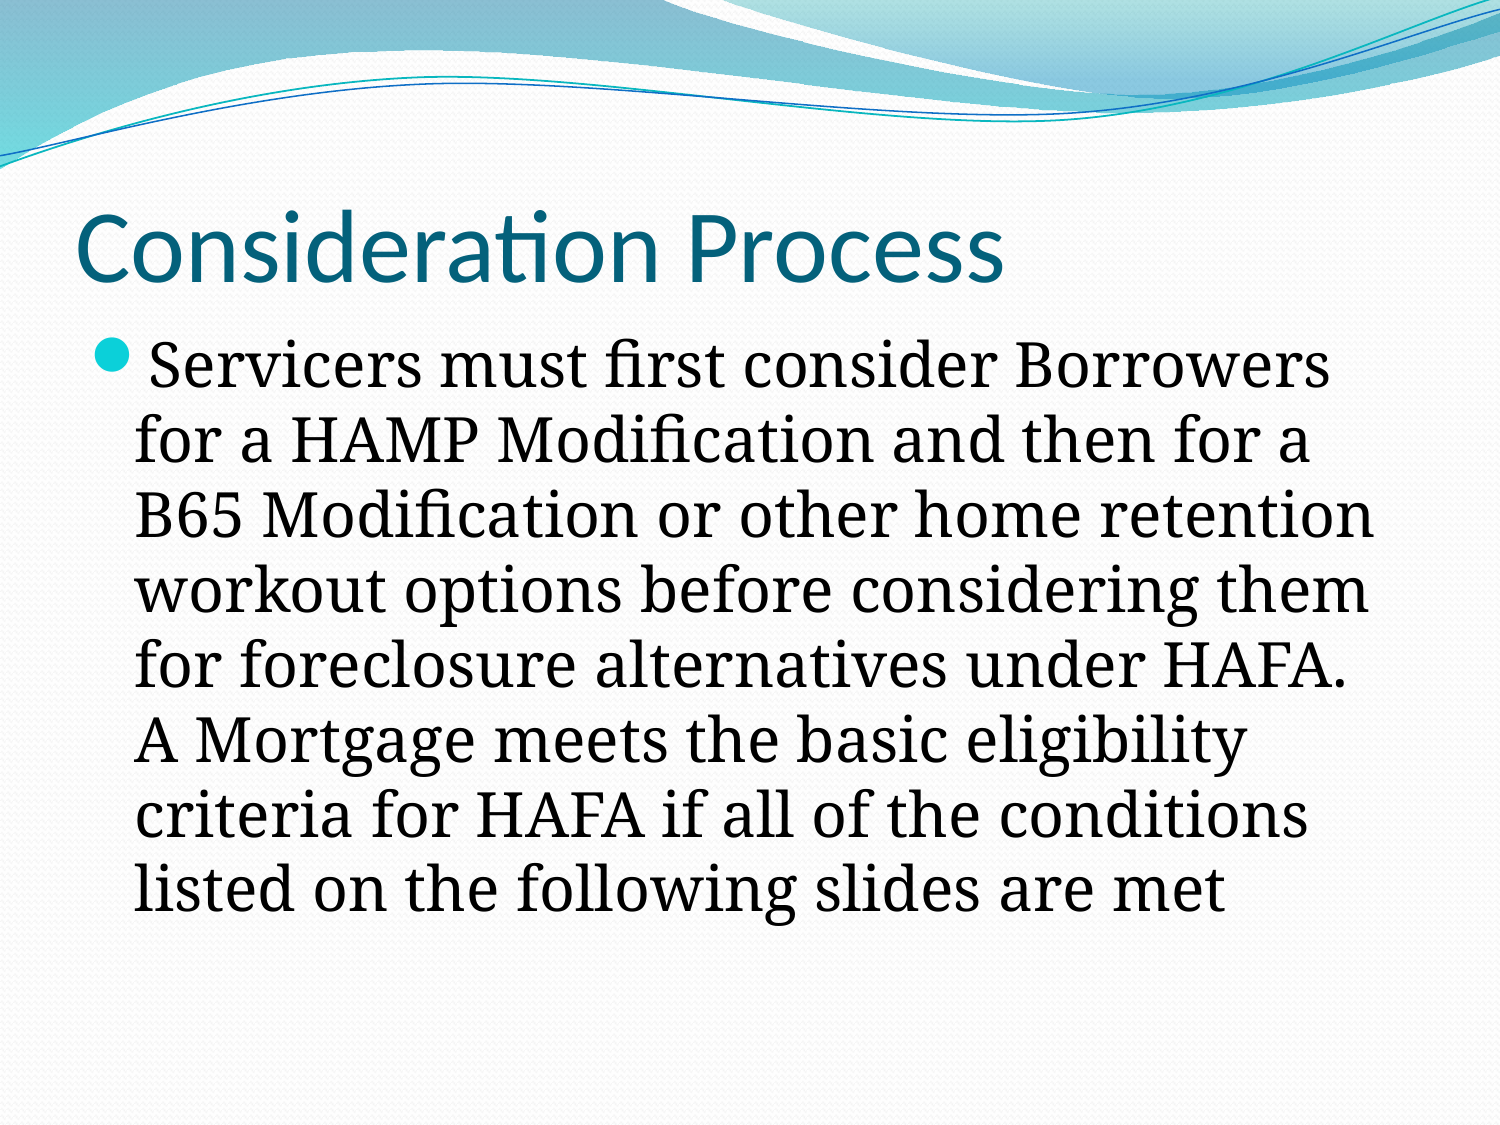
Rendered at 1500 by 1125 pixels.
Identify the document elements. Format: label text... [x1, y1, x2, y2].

title Consideration Process [75, 115, 1425, 303]
list Servicers must first consider Borrowers for a HAMP Modification and then for a B65 Modification or other home retention workout options before considering them for foreclosure alternatives under HAFA. A Mortgage meets the basic eligibility criteria for HAFA if all of the conditions listed on the following slides are met [75, 317, 1425, 1038]
